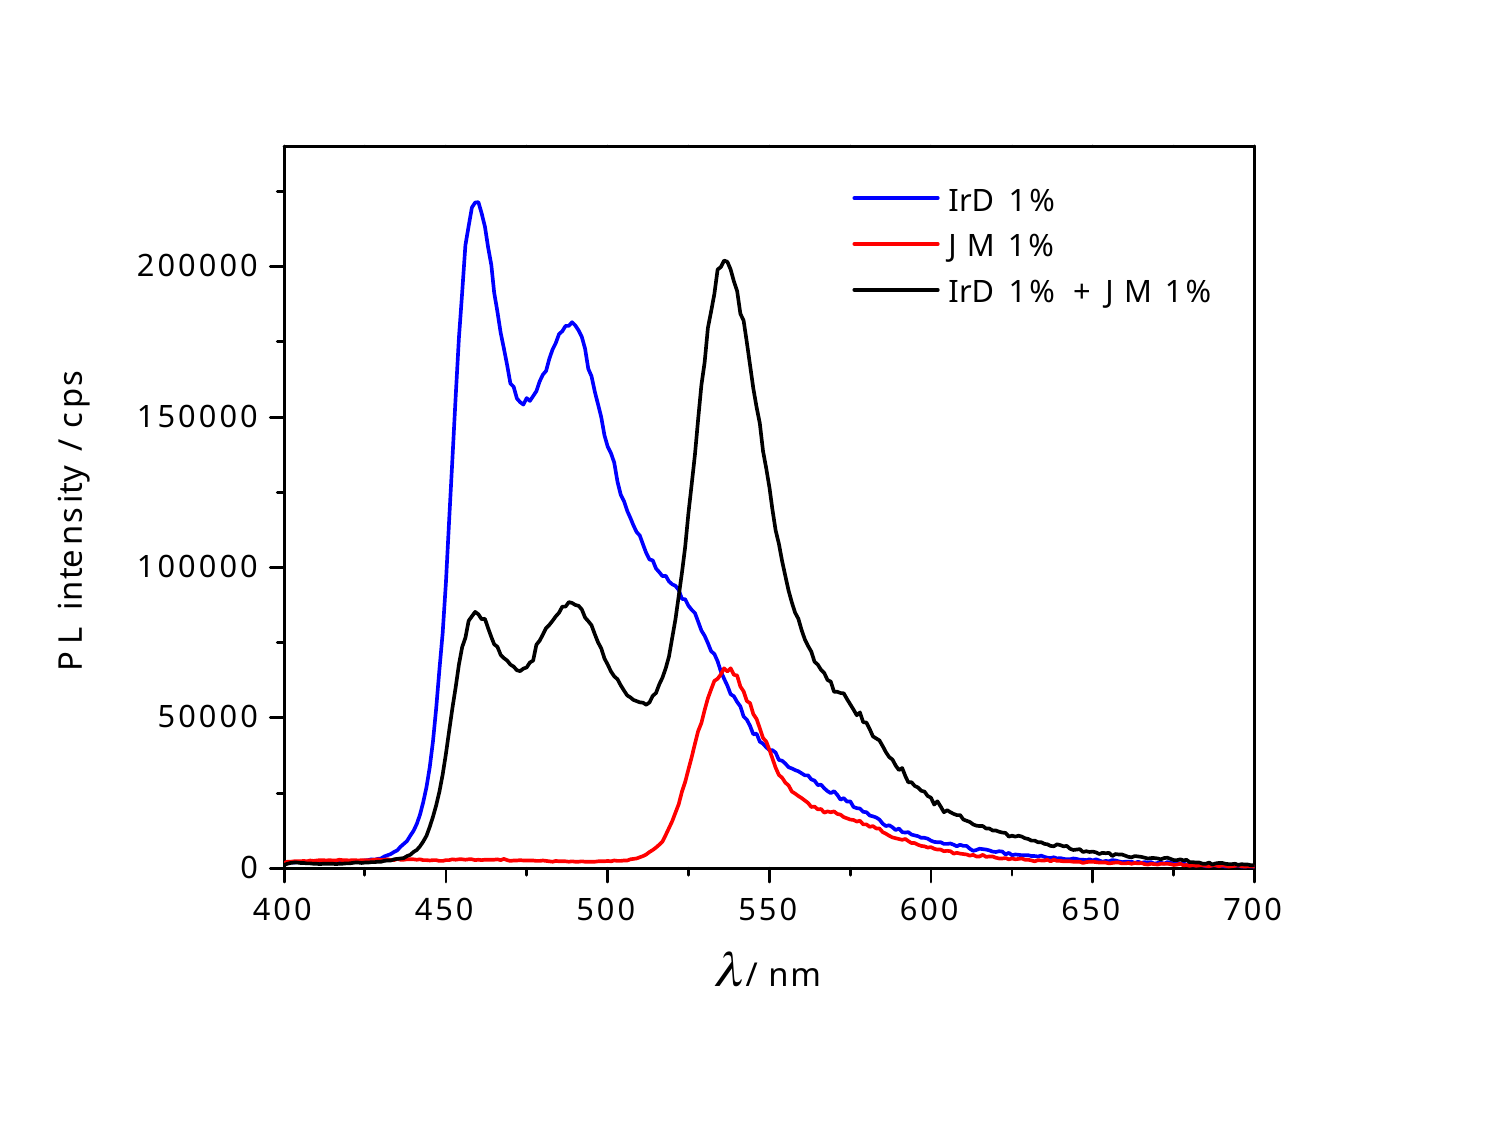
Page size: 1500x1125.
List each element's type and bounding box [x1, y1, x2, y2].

text_box [29, 29, 1453, 1036]
